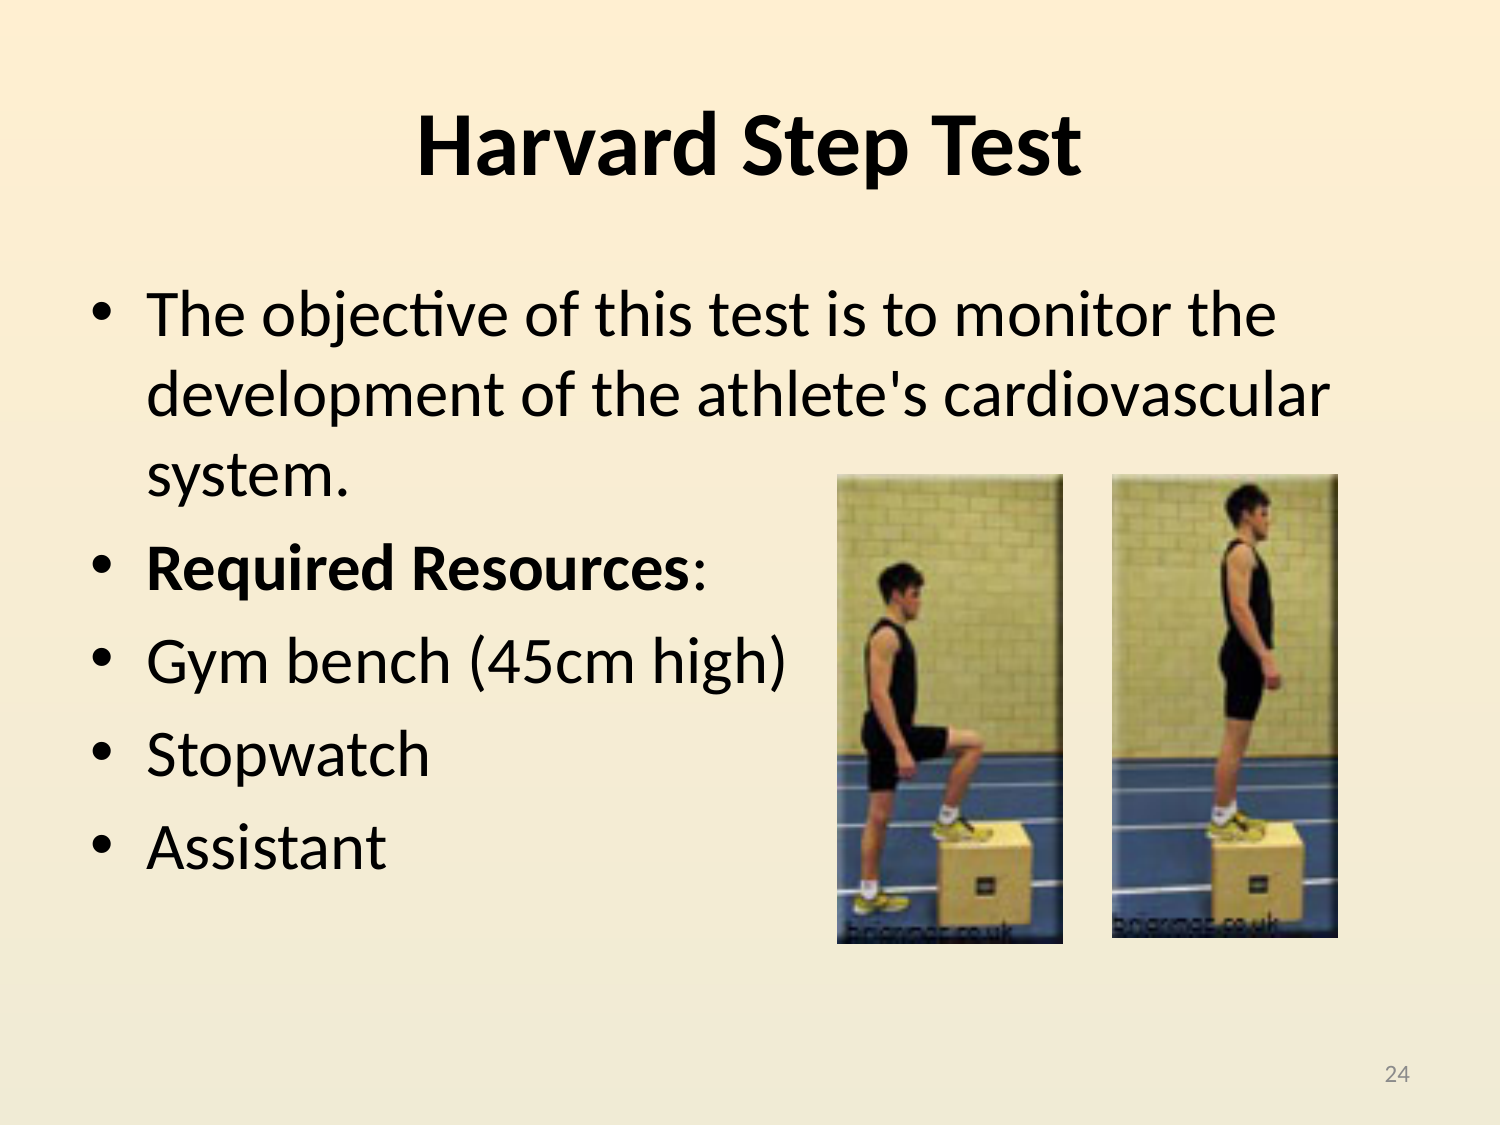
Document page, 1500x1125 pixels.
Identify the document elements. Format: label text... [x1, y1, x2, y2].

picture [837, 474, 1063, 944]
slide_number 24 [1074, 1042, 1425, 1103]
title Harvard Step Test [75, 45, 1425, 233]
picture [1112, 474, 1338, 938]
list The objective of this test is to monitor the development of the athlete's cardiovascular system. Required Resources: Gym bench (45cm high) Stopwatch Assistant [75, 262, 1425, 1005]
